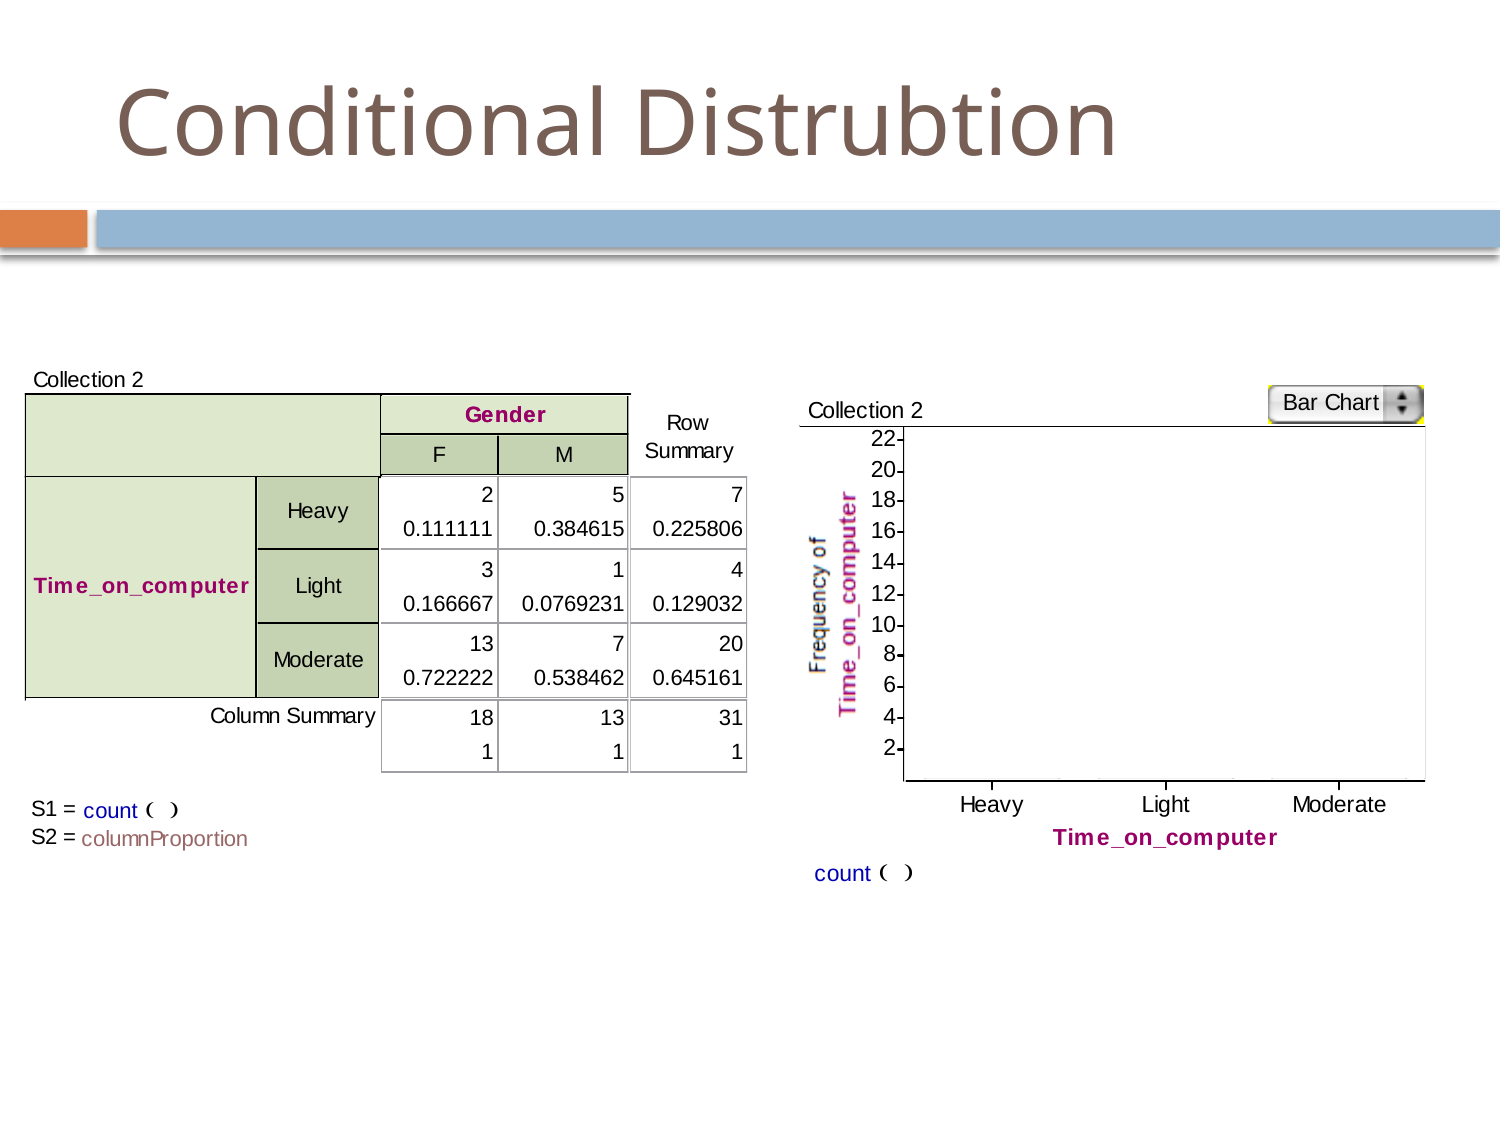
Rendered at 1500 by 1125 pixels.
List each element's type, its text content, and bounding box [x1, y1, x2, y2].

title Conditional Distrubtion [99, 37, 1438, 200]
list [799, 379, 1428, 892]
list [24, 349, 770, 873]
